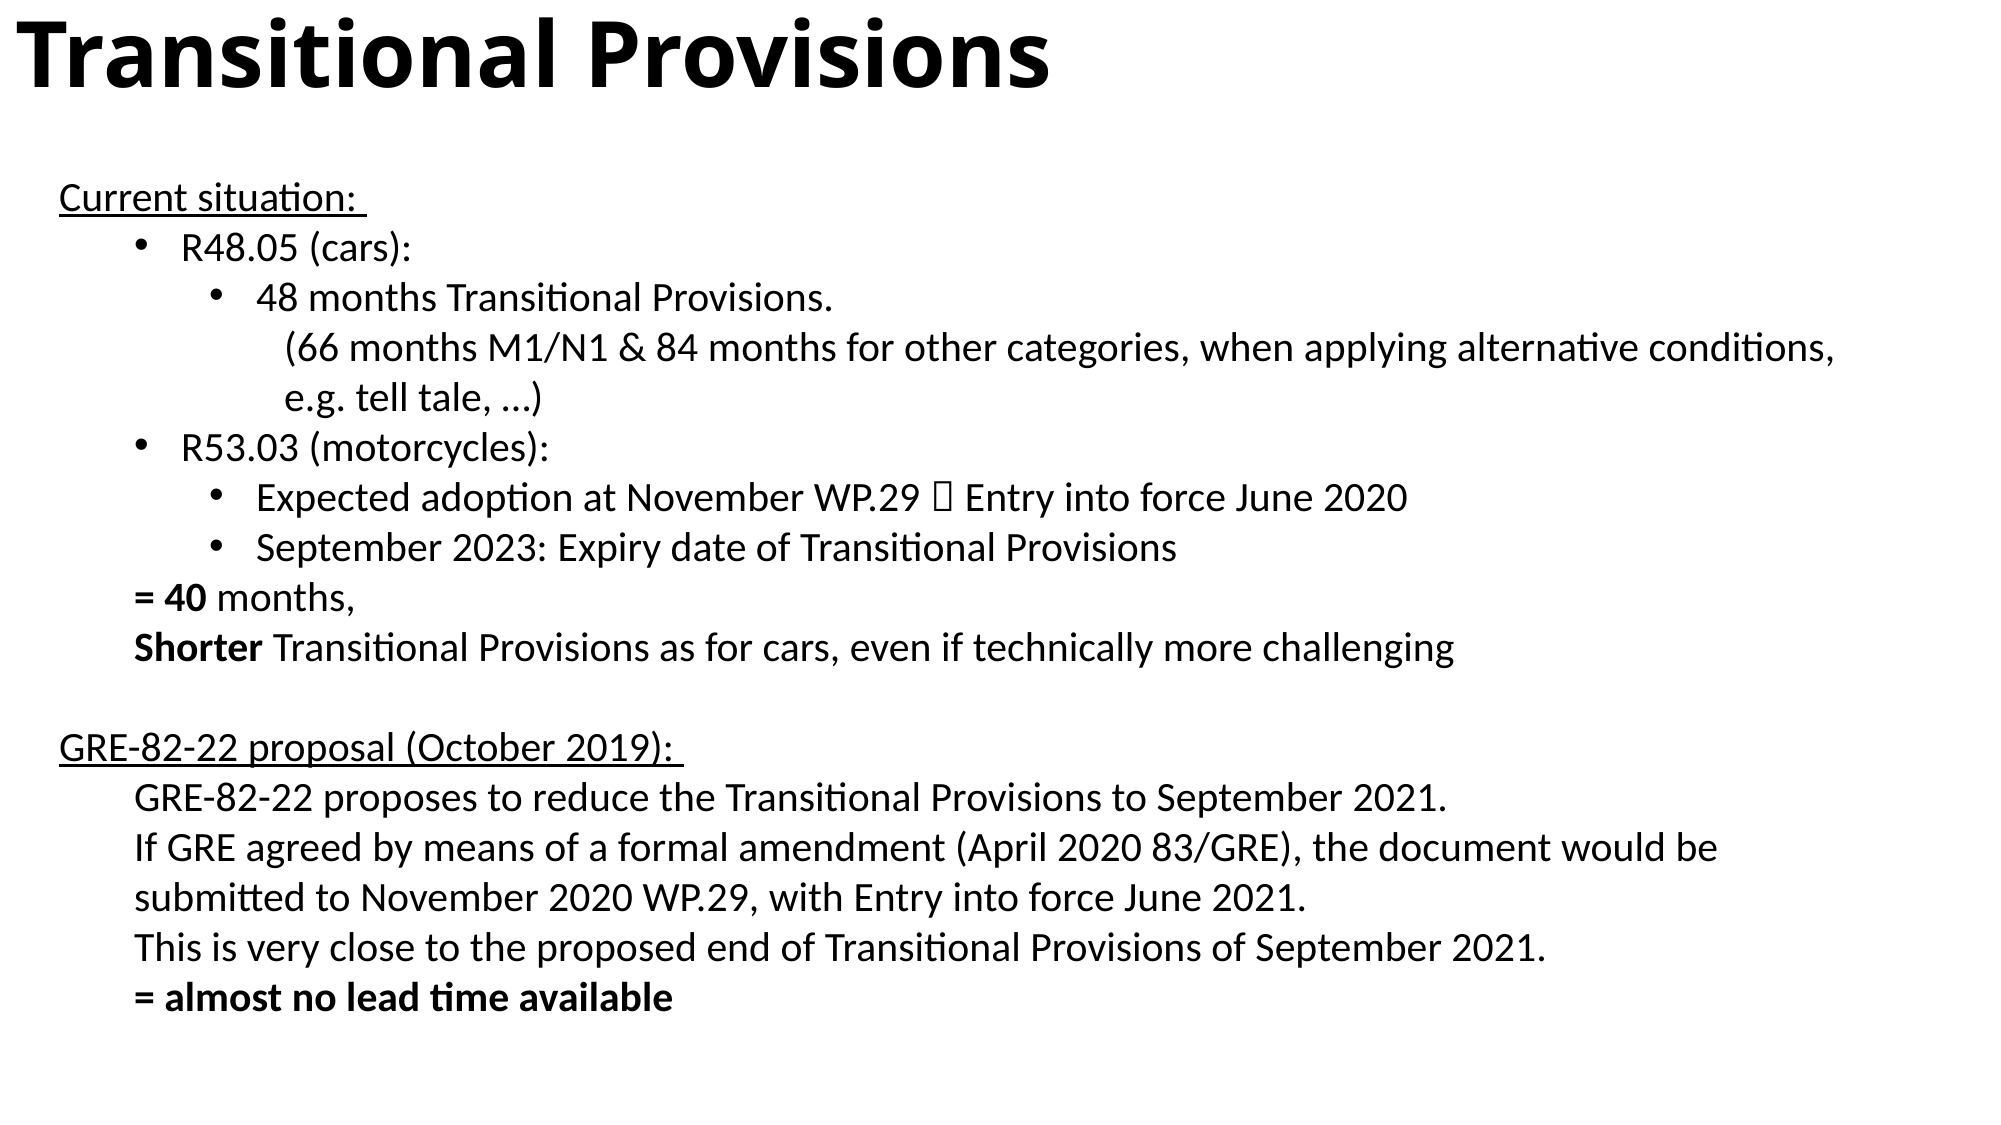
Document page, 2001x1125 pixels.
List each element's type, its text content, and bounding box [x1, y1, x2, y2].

text_box Current situation: R48.05 (cars): 48 months Transitional Provisions. (66 months M1/N1 & 84 months for other categories, when applying alternative conditions, e.g. tell tale, …) R53.03 (motorcycles): Expected adoption at November WP.29  Entry into force June 2020 September 2023: Expiry date of Transitional Provisions = 40 months, Shorter Transitional Provisions as for cars, even if technically more challenging GRE-82-22 proposal (October 2019): GRE-82-22 proposes to reduce the Transitional Provisions to September 2021. If GRE agreed by means of a formal amendment (April 2020 83/GRE), the document would be submitted to November 2020 WP.29, with Entry into force June 2021. This is very close to the proposed end of Transitional Provisions of September 2021. = almost no lead time available [44, 162, 1878, 1028]
title Transitional Provisions [0, 0, 2000, 117]
